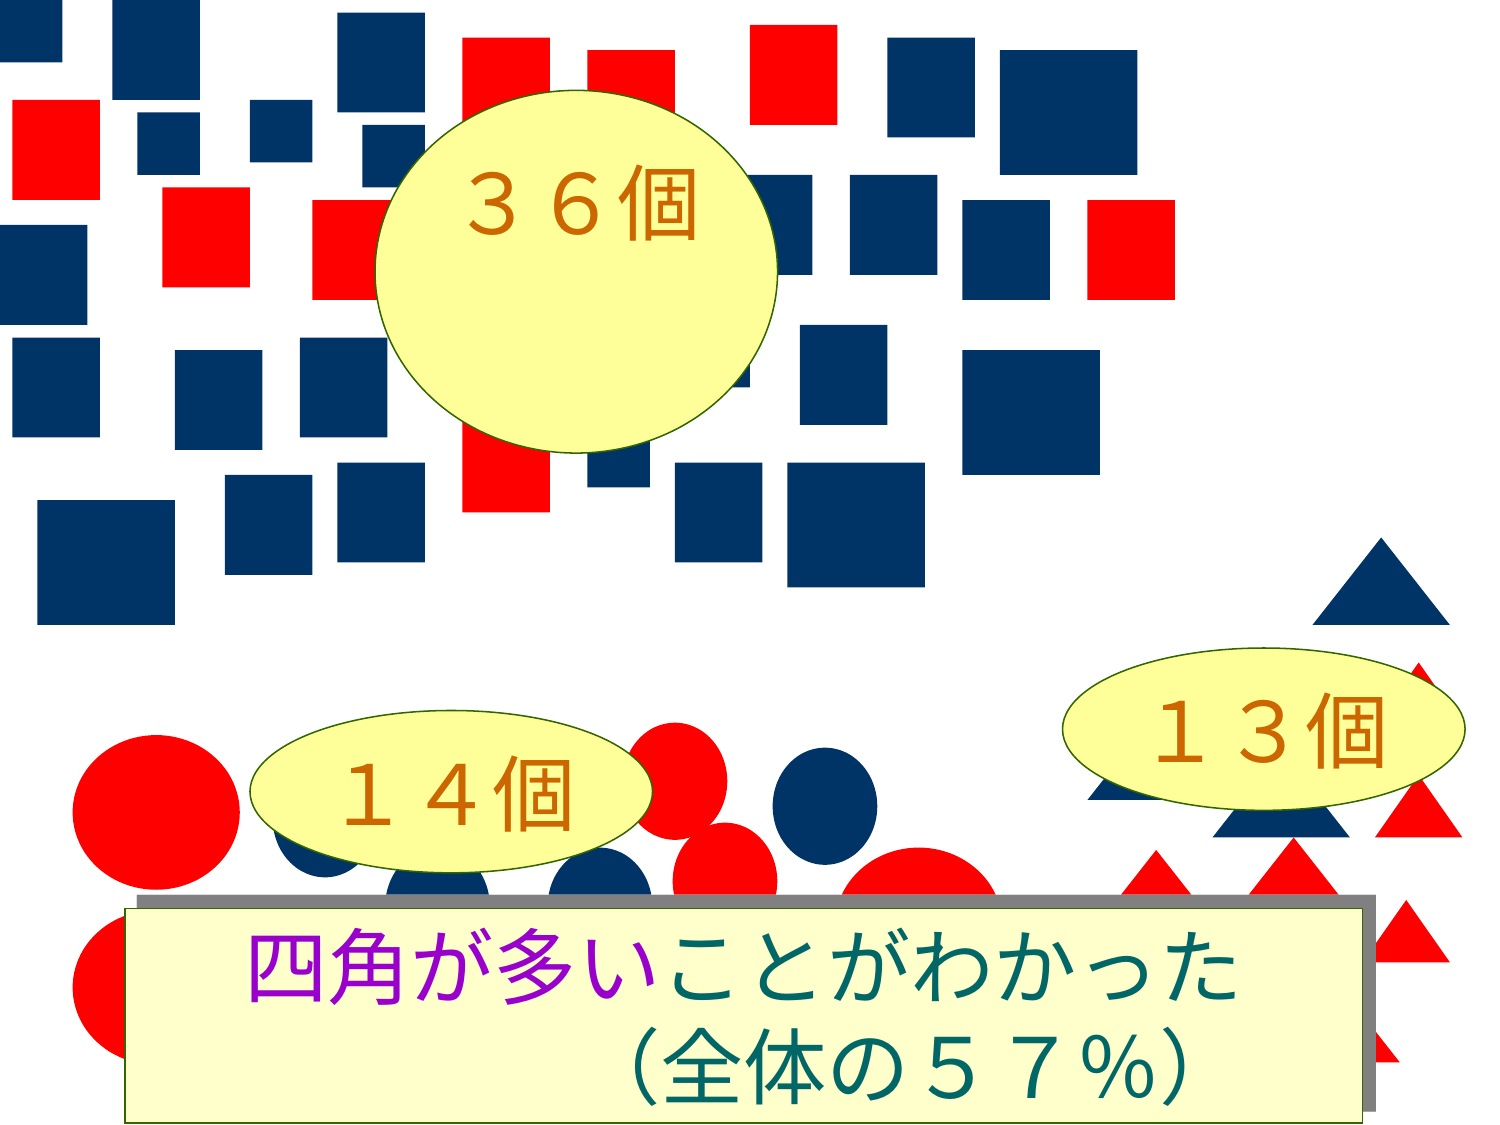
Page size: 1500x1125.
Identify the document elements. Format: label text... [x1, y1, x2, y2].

text_box 四角が多いことがわかった （全体の５７％） [125, 1084, 1363, 1123]
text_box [0, 0, 1463, 1076]
